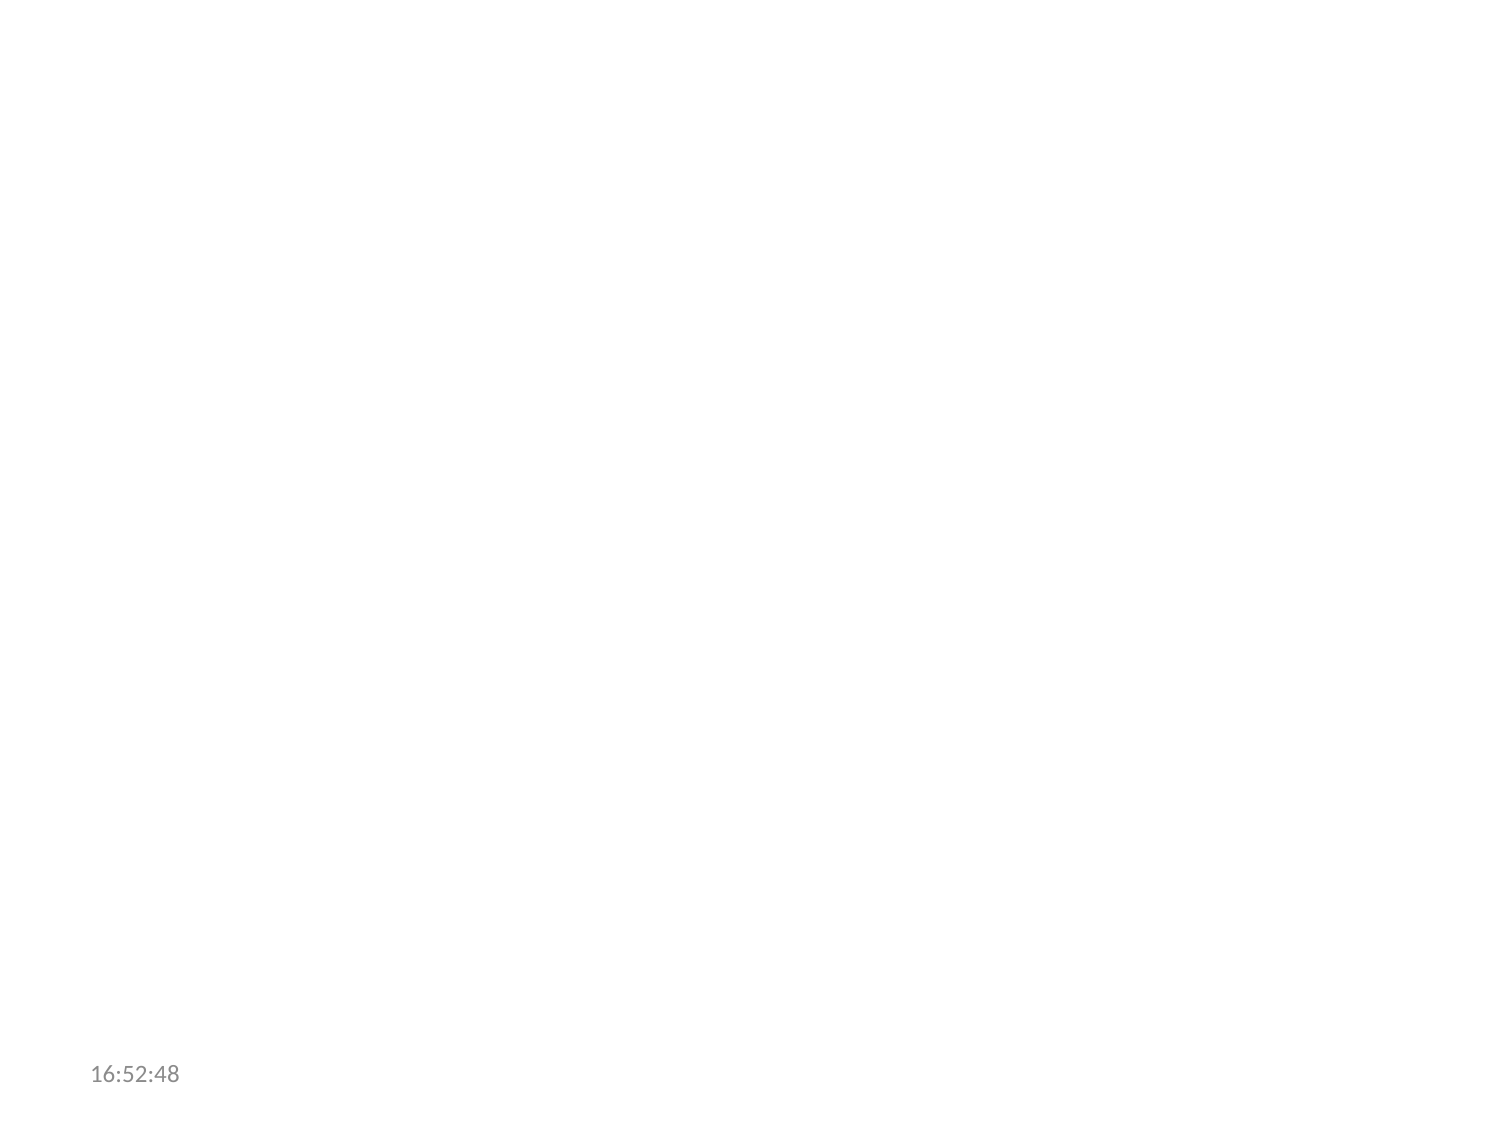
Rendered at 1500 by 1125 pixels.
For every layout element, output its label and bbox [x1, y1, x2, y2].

slide_number [75, 1042, 425, 1103]
